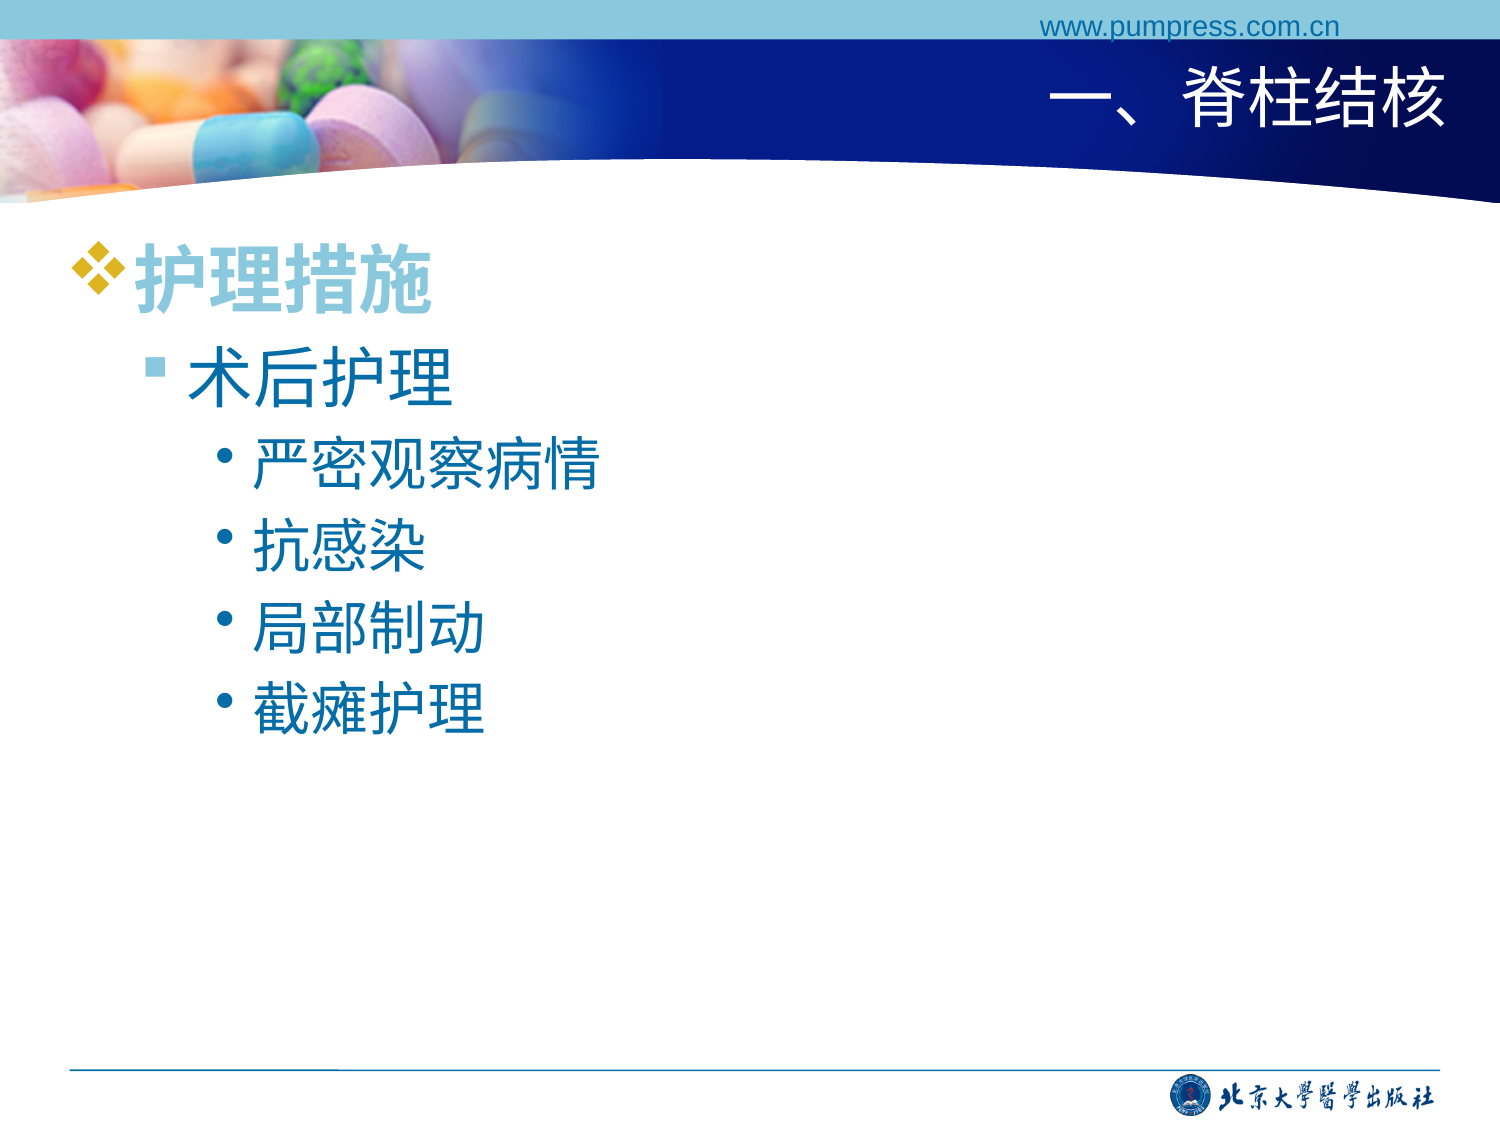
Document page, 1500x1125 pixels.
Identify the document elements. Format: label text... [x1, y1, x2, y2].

picture [0, 40, 1500, 203]
list 护理措施 术后护理 严密观察病情 抗感染 局部制动 截瘫护理 [49, 224, 1463, 1026]
title 一、脊柱结核 [137, 49, 1463, 143]
slide_number www.pumpress.com.cn [1025, 0, 1463, 38]
picture [1170, 1074, 1436, 1118]
